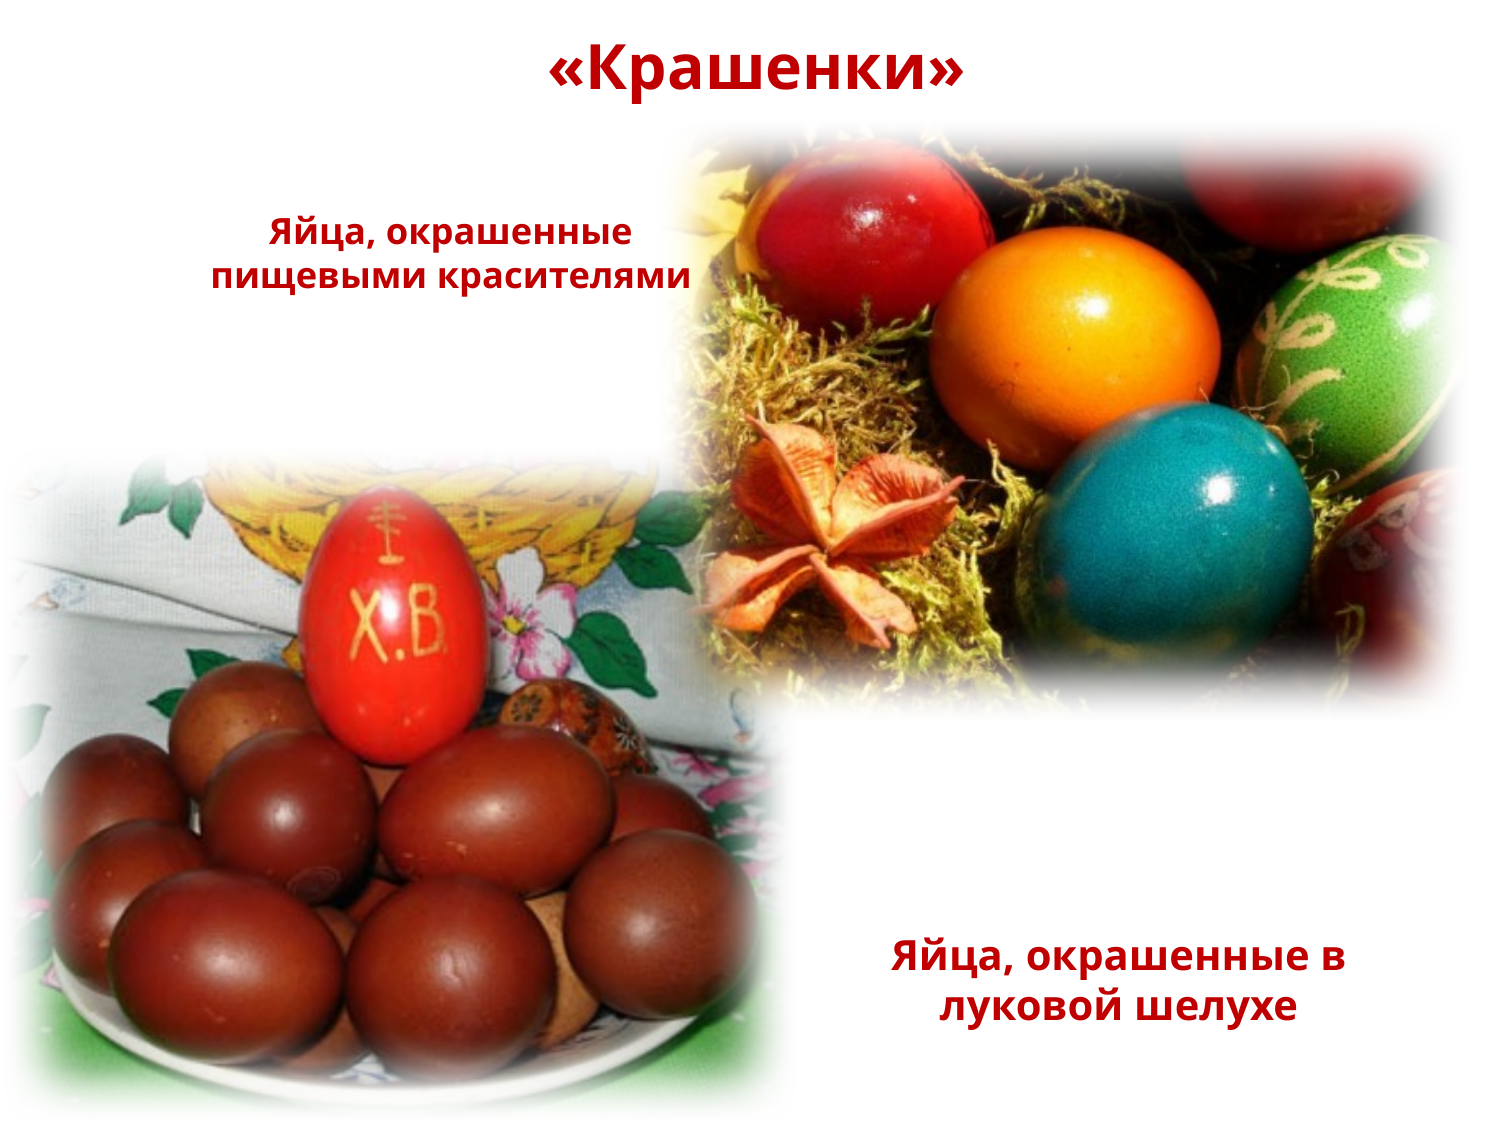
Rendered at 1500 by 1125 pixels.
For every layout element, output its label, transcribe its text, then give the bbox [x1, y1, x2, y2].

picture [0, 116, 1469, 1125]
text_box «Крашенки» [81, 0, 1432, 129]
text_box Яйца, окрашенные пищевыми красителями [163, 187, 650, 317]
text_box Яйца, окрашенные в луковой шелухе [802, 914, 1454, 1043]
